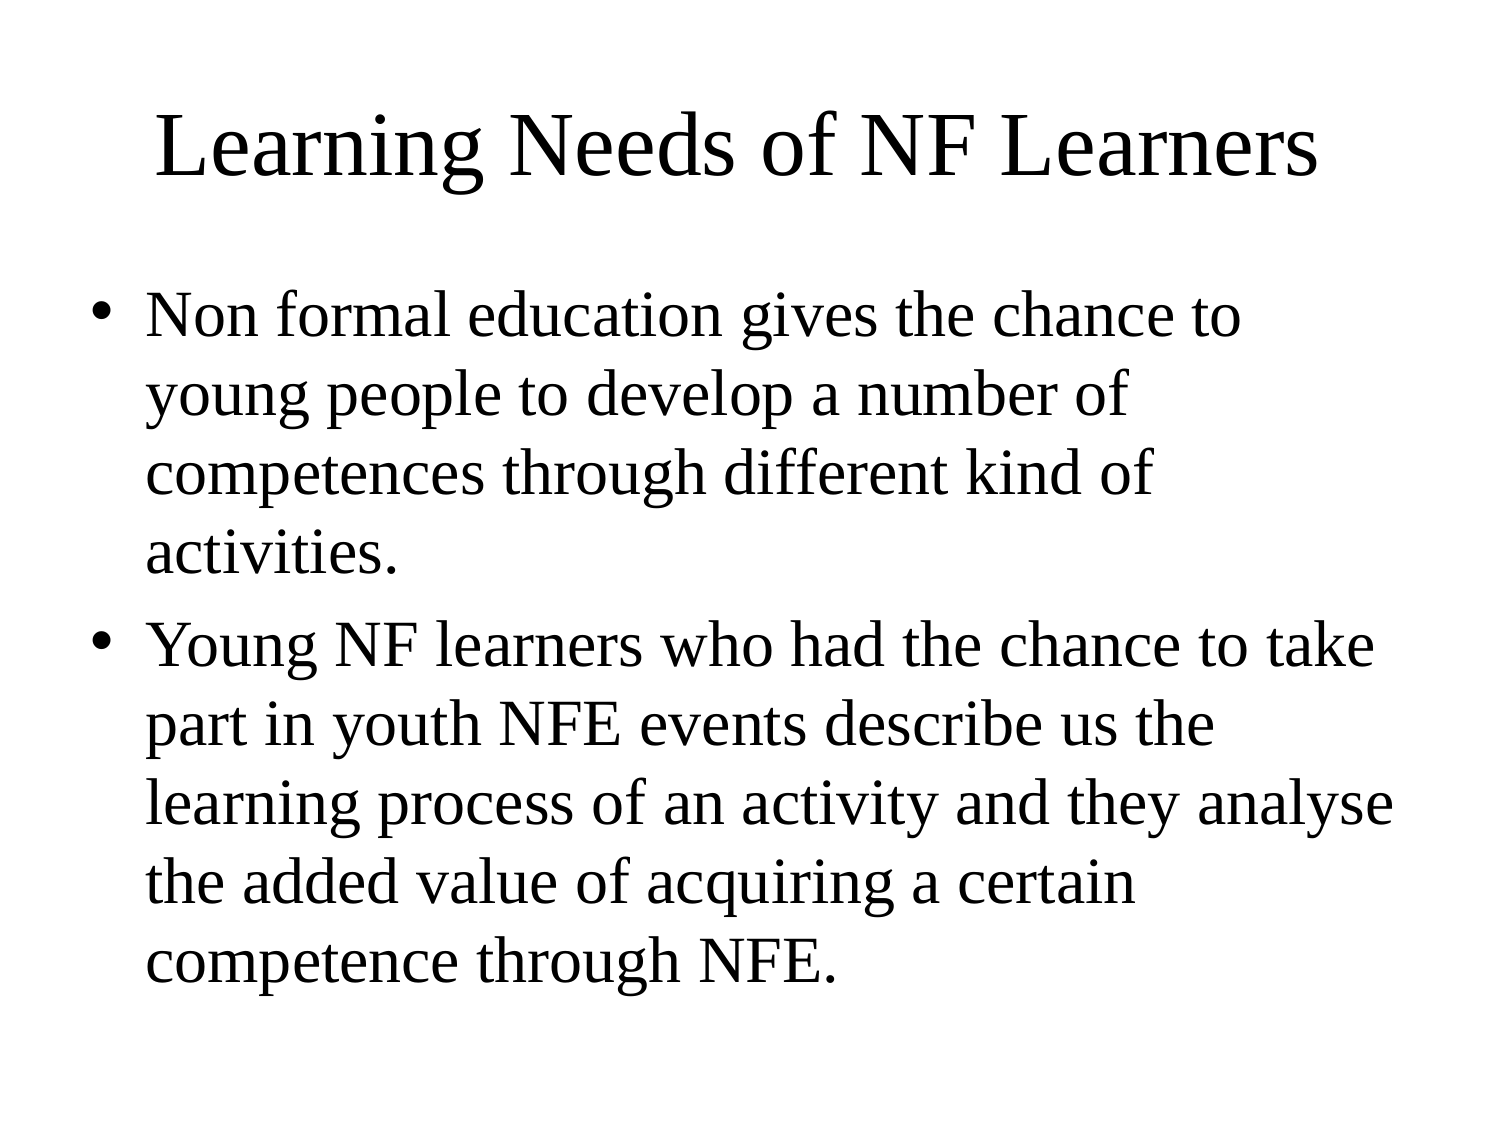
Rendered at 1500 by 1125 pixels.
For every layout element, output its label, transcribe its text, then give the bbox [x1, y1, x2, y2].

title Learning Needs of NF Learners [75, 45, 1425, 233]
list Non formal education gives the chance to young people to develop a number of competences through different kind of activities. Young NF learners who had the chance to take part in youth NFE events describe us the learning process of an activity and they analyse the added value of acquiring a certain competence through NFE. [75, 262, 1425, 1005]
